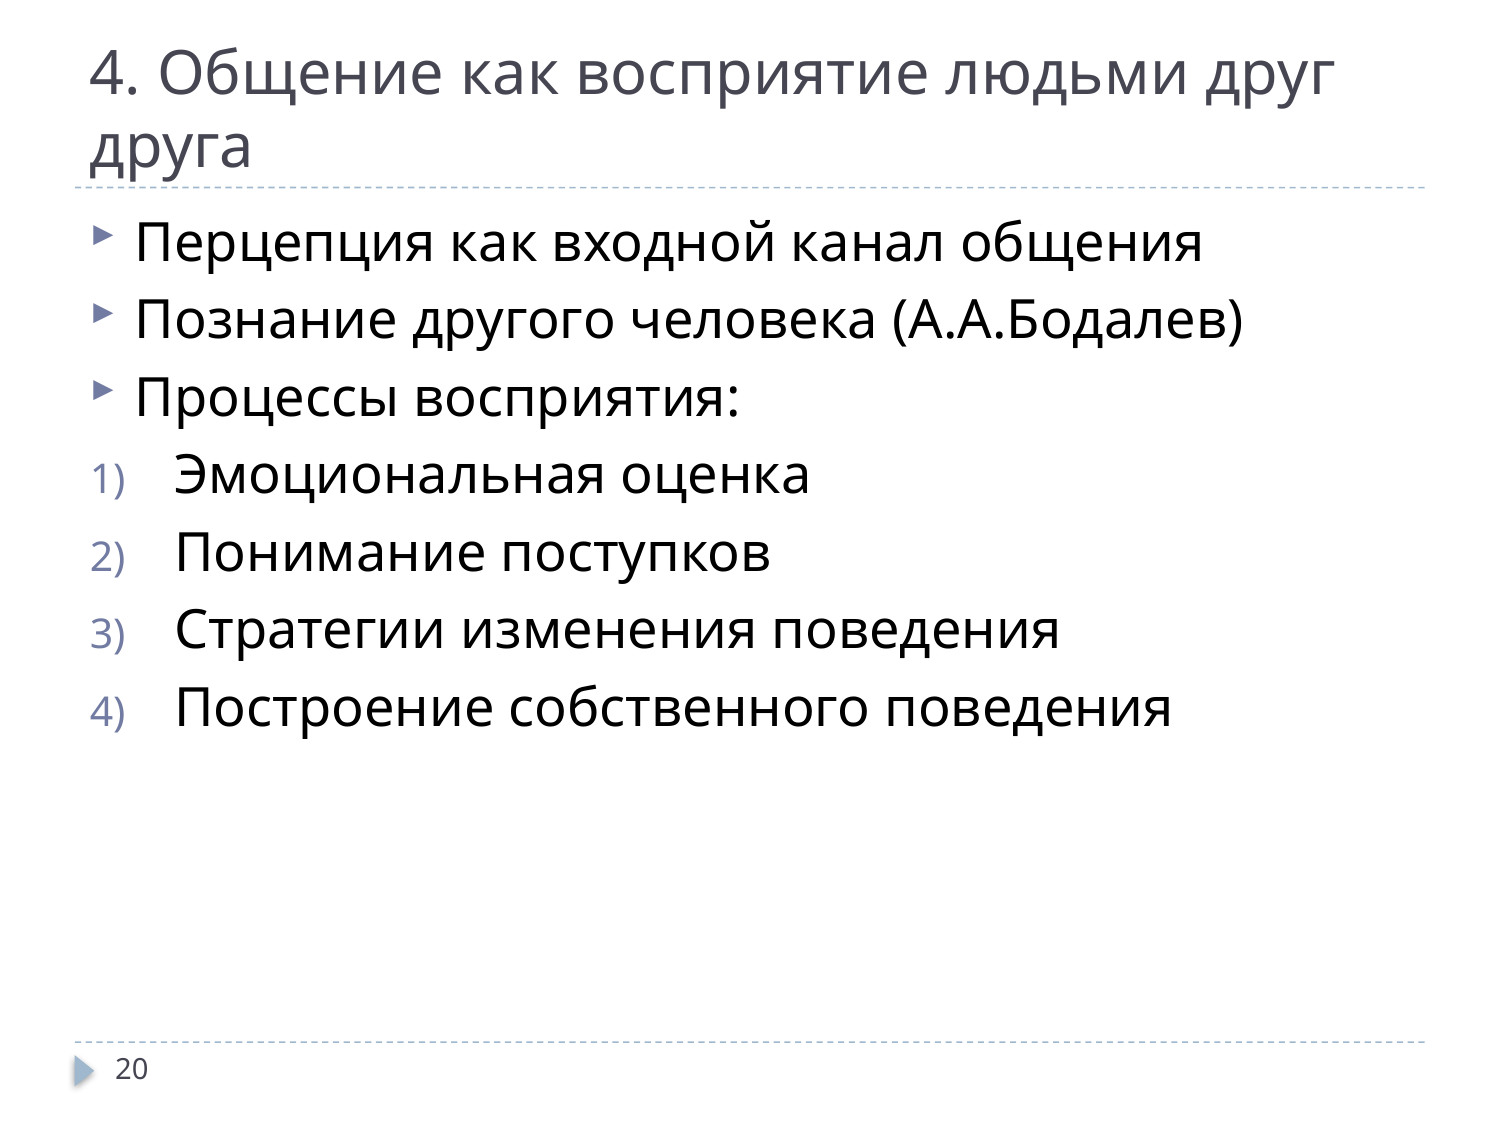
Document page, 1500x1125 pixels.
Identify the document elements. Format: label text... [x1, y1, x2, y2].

list Перцепция как входной канал общения Познание другого человека (А.А.Бодалев) Процессы восприятия: Эмоциональная оценка Понимание поступков Стратегии изменения поведения Построение собственного поведения [75, 200, 1425, 1010]
slide_number 20 [100, 1042, 426, 1103]
title 4. Общение как восприятие людьми друг друга [75, 24, 1425, 188]
